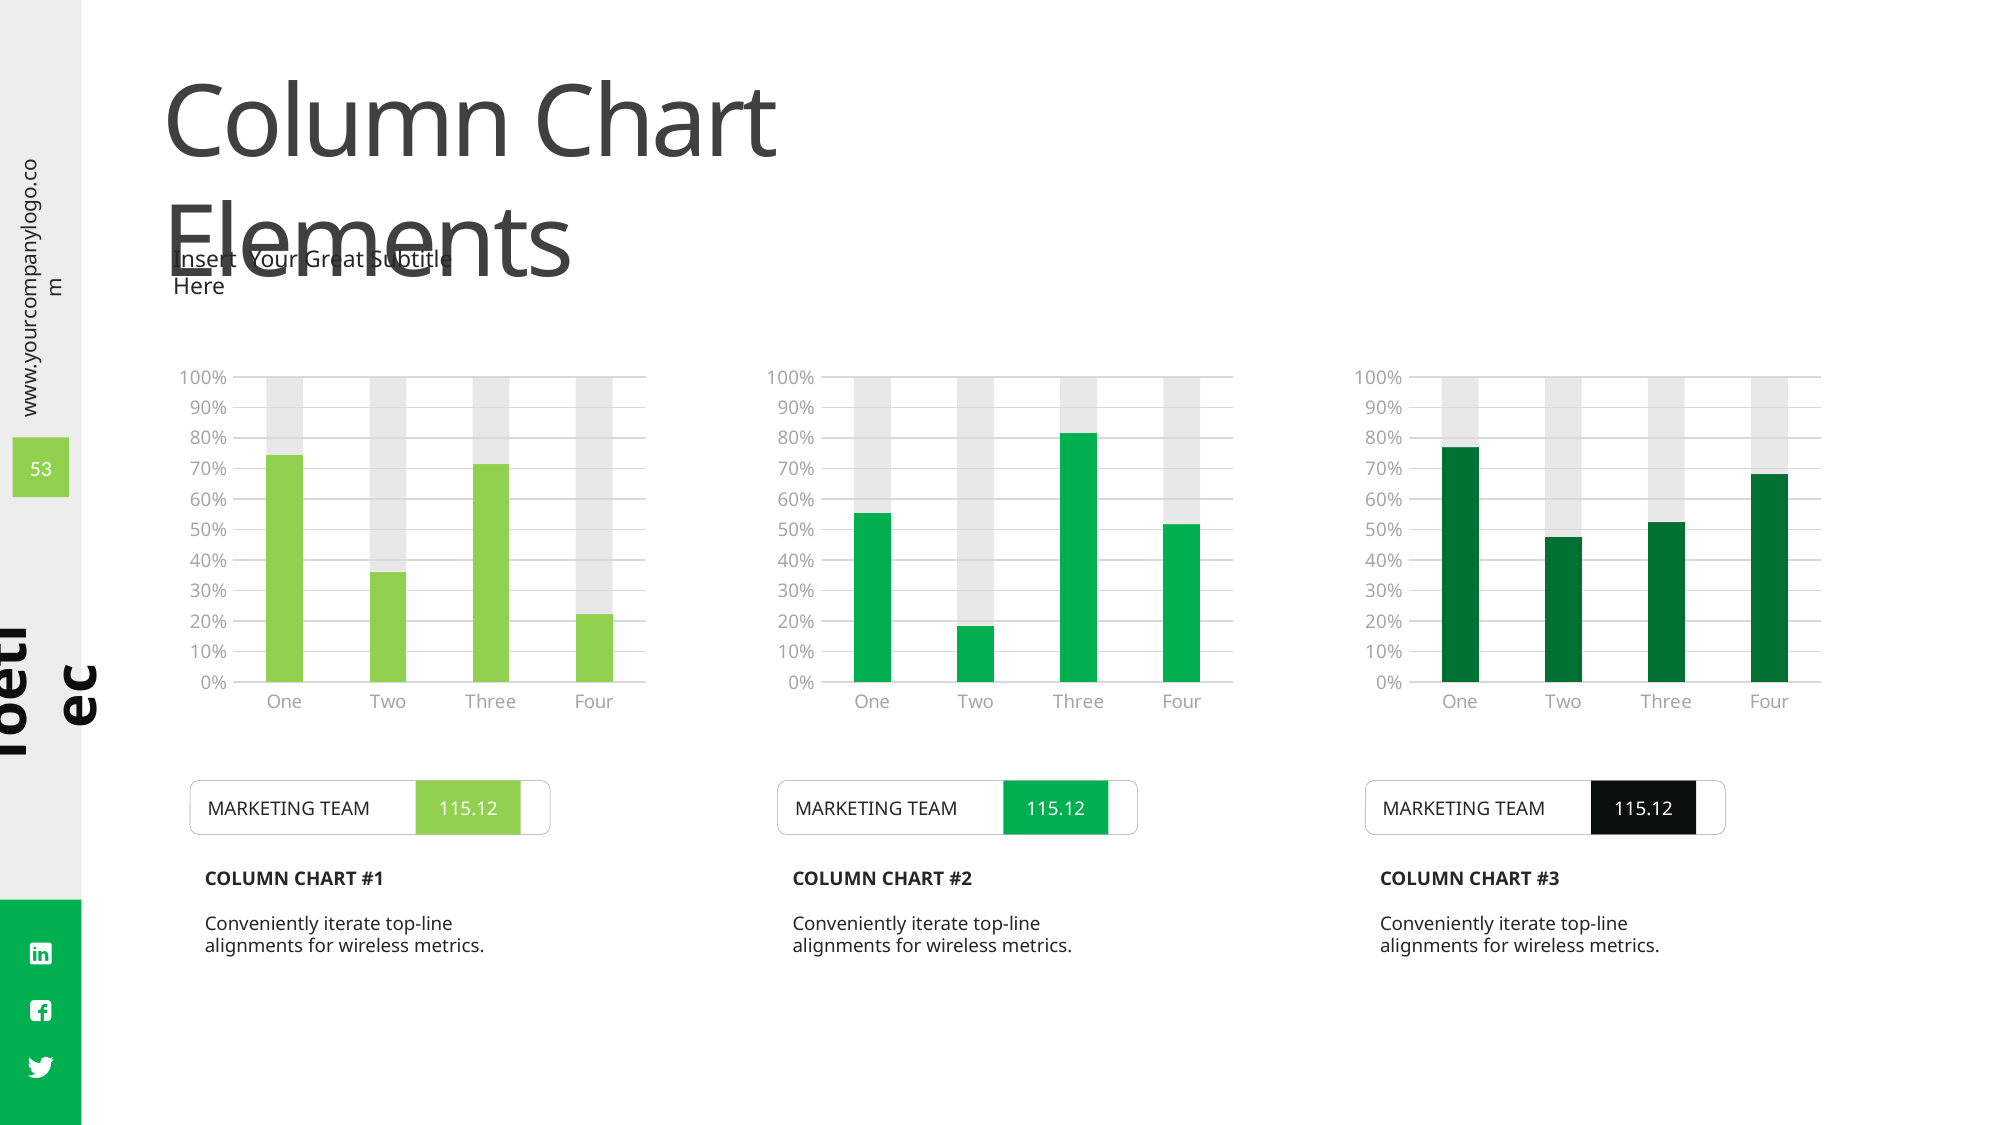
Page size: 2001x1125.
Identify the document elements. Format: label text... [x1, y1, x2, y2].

text_box MARKETING TEAM [1364, 779, 1727, 836]
chart [756, 356, 1244, 722]
chart [1344, 356, 1831, 722]
chart [169, 356, 656, 722]
text_box COLUMN CHART #1 Conveniently iterate top-line alignments for wireless metrics. [190, 859, 550, 964]
text_box MARKETING TEAM [776, 779, 1139, 836]
text_box Column Chart Elements [147, 116, 987, 236]
text_box 115.12 [1002, 779, 1109, 835]
text_box 115.12 [415, 779, 522, 835]
text_box 115.12 [1590, 779, 1697, 835]
text_box Insert Your Great Subtitle Here [158, 237, 512, 307]
slide_number 53 [12, 437, 69, 498]
text_box MARKETING TEAM [188, 779, 552, 836]
text_box COLUMN CHART #3 Conveniently iterate top-line alignments for wireless metrics. [1365, 859, 1726, 964]
text_box COLUMN CHART #2 Conveniently iterate top-line alignments for wireless metrics. [777, 859, 1138, 964]
